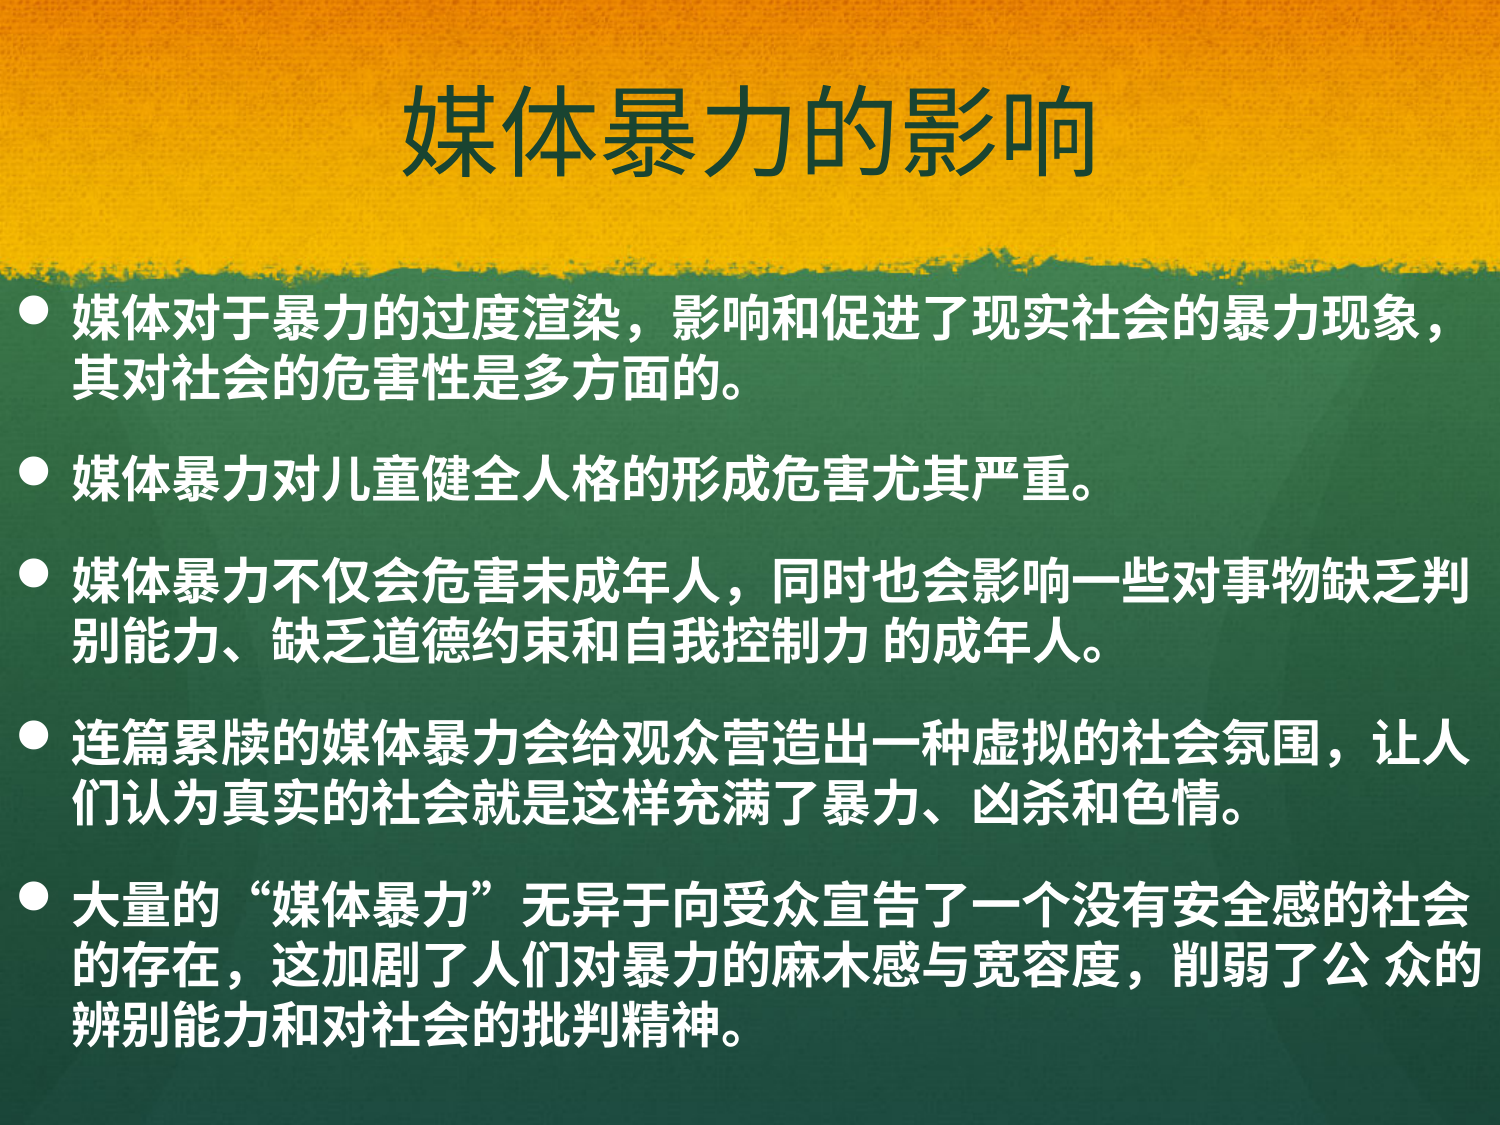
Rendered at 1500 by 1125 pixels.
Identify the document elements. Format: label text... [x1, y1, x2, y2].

list 媒体对于暴力的过度渲染，影响和促进了现实社会的暴力现象，其对社会的危害性是多方面的。 媒体暴力对儿童健全人格的形成危害尤其严重。 媒体暴力不仅会危害未成年人，同时也会影响一些对事物缺乏判别能力、缺乏道德约束和自我控制力 的成年人。 连篇累牍的媒体暴力会给观众营造出一种虚拟的社会氛围，让人们认为真实的社会就是这样充满了暴力、凶杀和色情。 大量的“媒体暴力”无异于向受众宣告了一个没有安全感的社会的存在，这加剧了人们对暴力的麻木感与宽容度，削弱了公 众的辨别能力和对社会的批判精神。 [0, 278, 1500, 1125]
title 媒体暴力的影响 [125, 13, 1375, 246]
picture [0, 0, 1500, 278]
